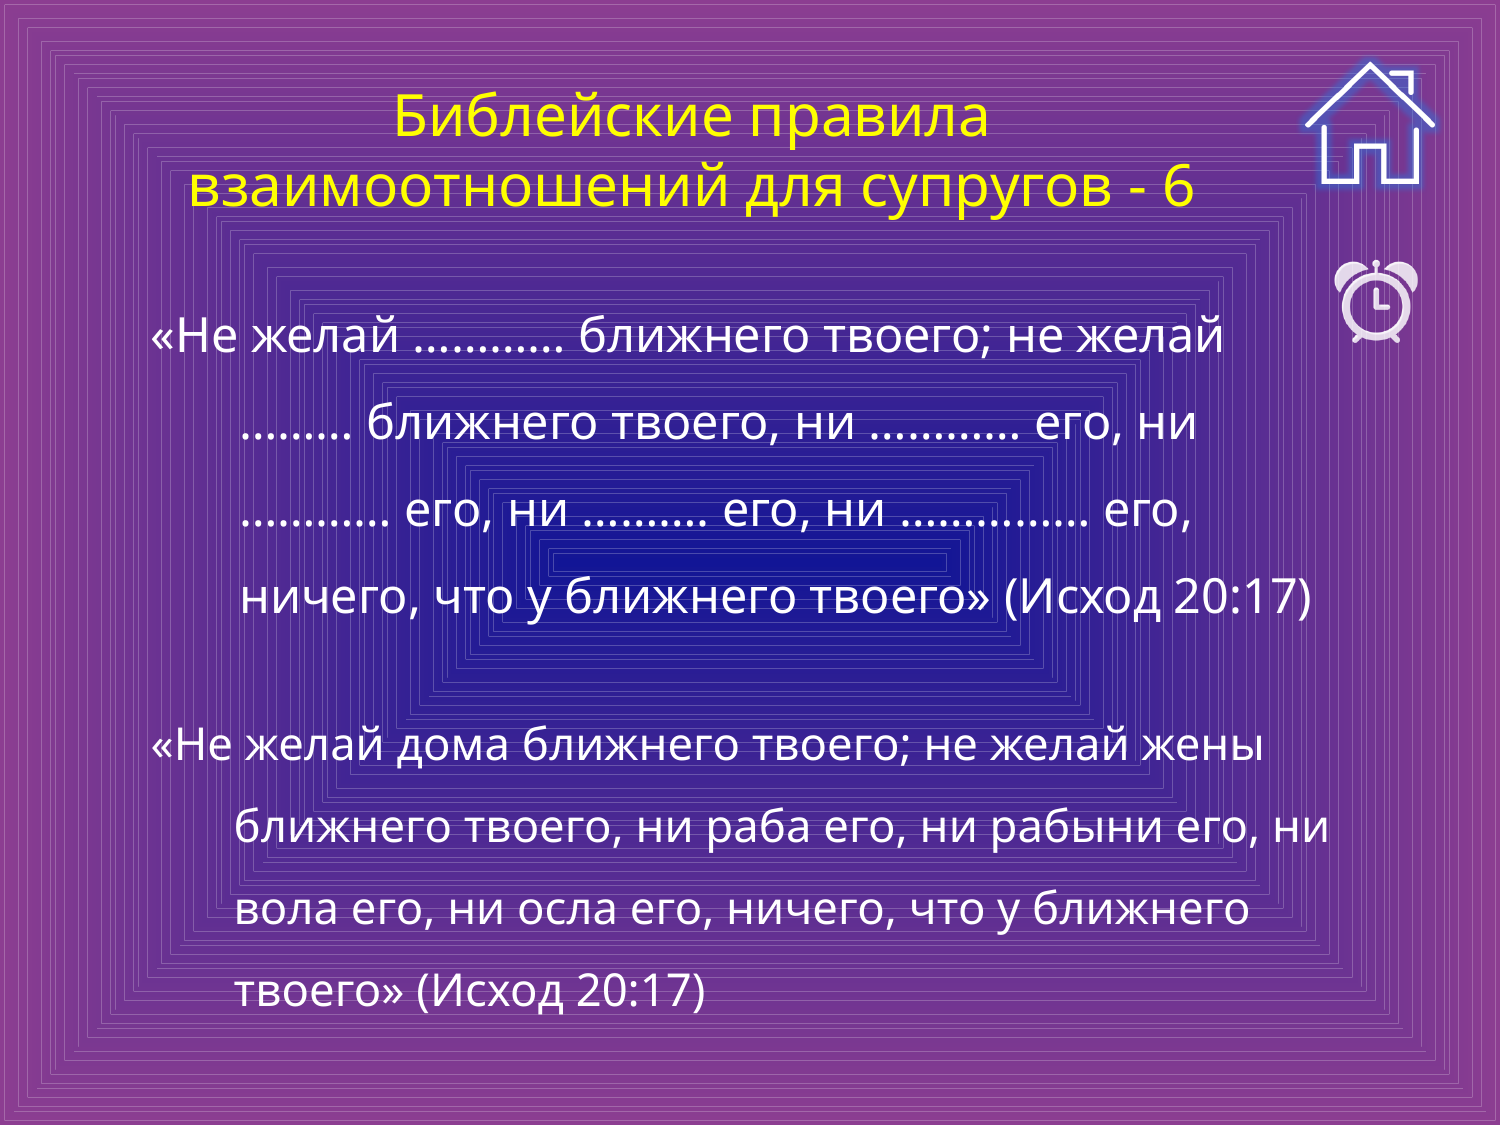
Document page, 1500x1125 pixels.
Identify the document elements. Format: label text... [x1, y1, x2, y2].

picture [1304, 54, 1435, 184]
text_box Библейские правила взаимоотношений для супругов - 6 [100, 54, 1284, 243]
picture [1328, 255, 1424, 350]
text_box «Не желай дома ближнего твоего; не желай жены ближнего твоего, ни раба его, ни рабыни его, ни вола его, ни осла его, ничего, что у ближнего твоего» (Исход 20:17) [135, 680, 1376, 1024]
list «Не желай ………… ближнего твоего; не желай ……… ближнего твоего, ни ………… его, ни ………… его, ни ………. его, ни …………… его, ничего, что у ближнего твоего» (Исход 20:17) [135, 267, 1329, 646]
